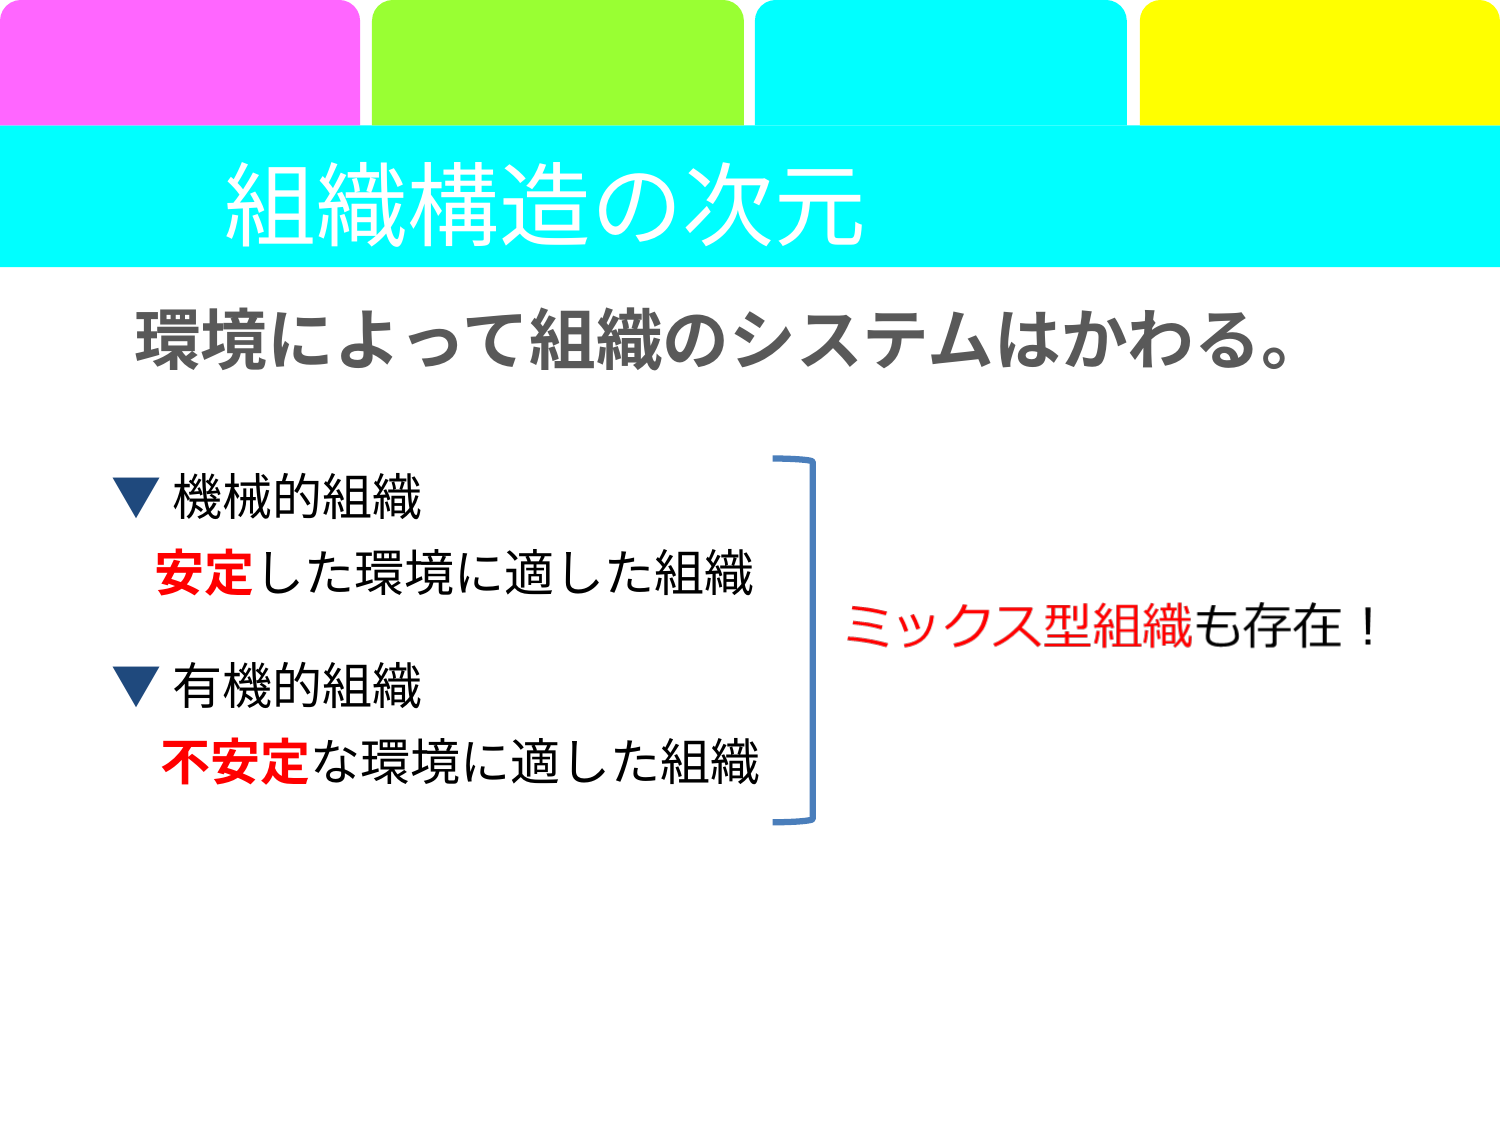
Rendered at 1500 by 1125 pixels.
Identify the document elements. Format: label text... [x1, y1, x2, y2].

text_box 組織構造の次元 [209, 140, 882, 266]
text_box 環境によって組織のシステムはかわる。 [119, 290, 1344, 386]
text_box [752, 0, 1129, 128]
text_box [0, 123, 1500, 269]
text_box [369, 0, 747, 128]
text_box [100, 458, 1424, 823]
text_box [1137, 0, 1500, 128]
text_box [0, 0, 363, 128]
